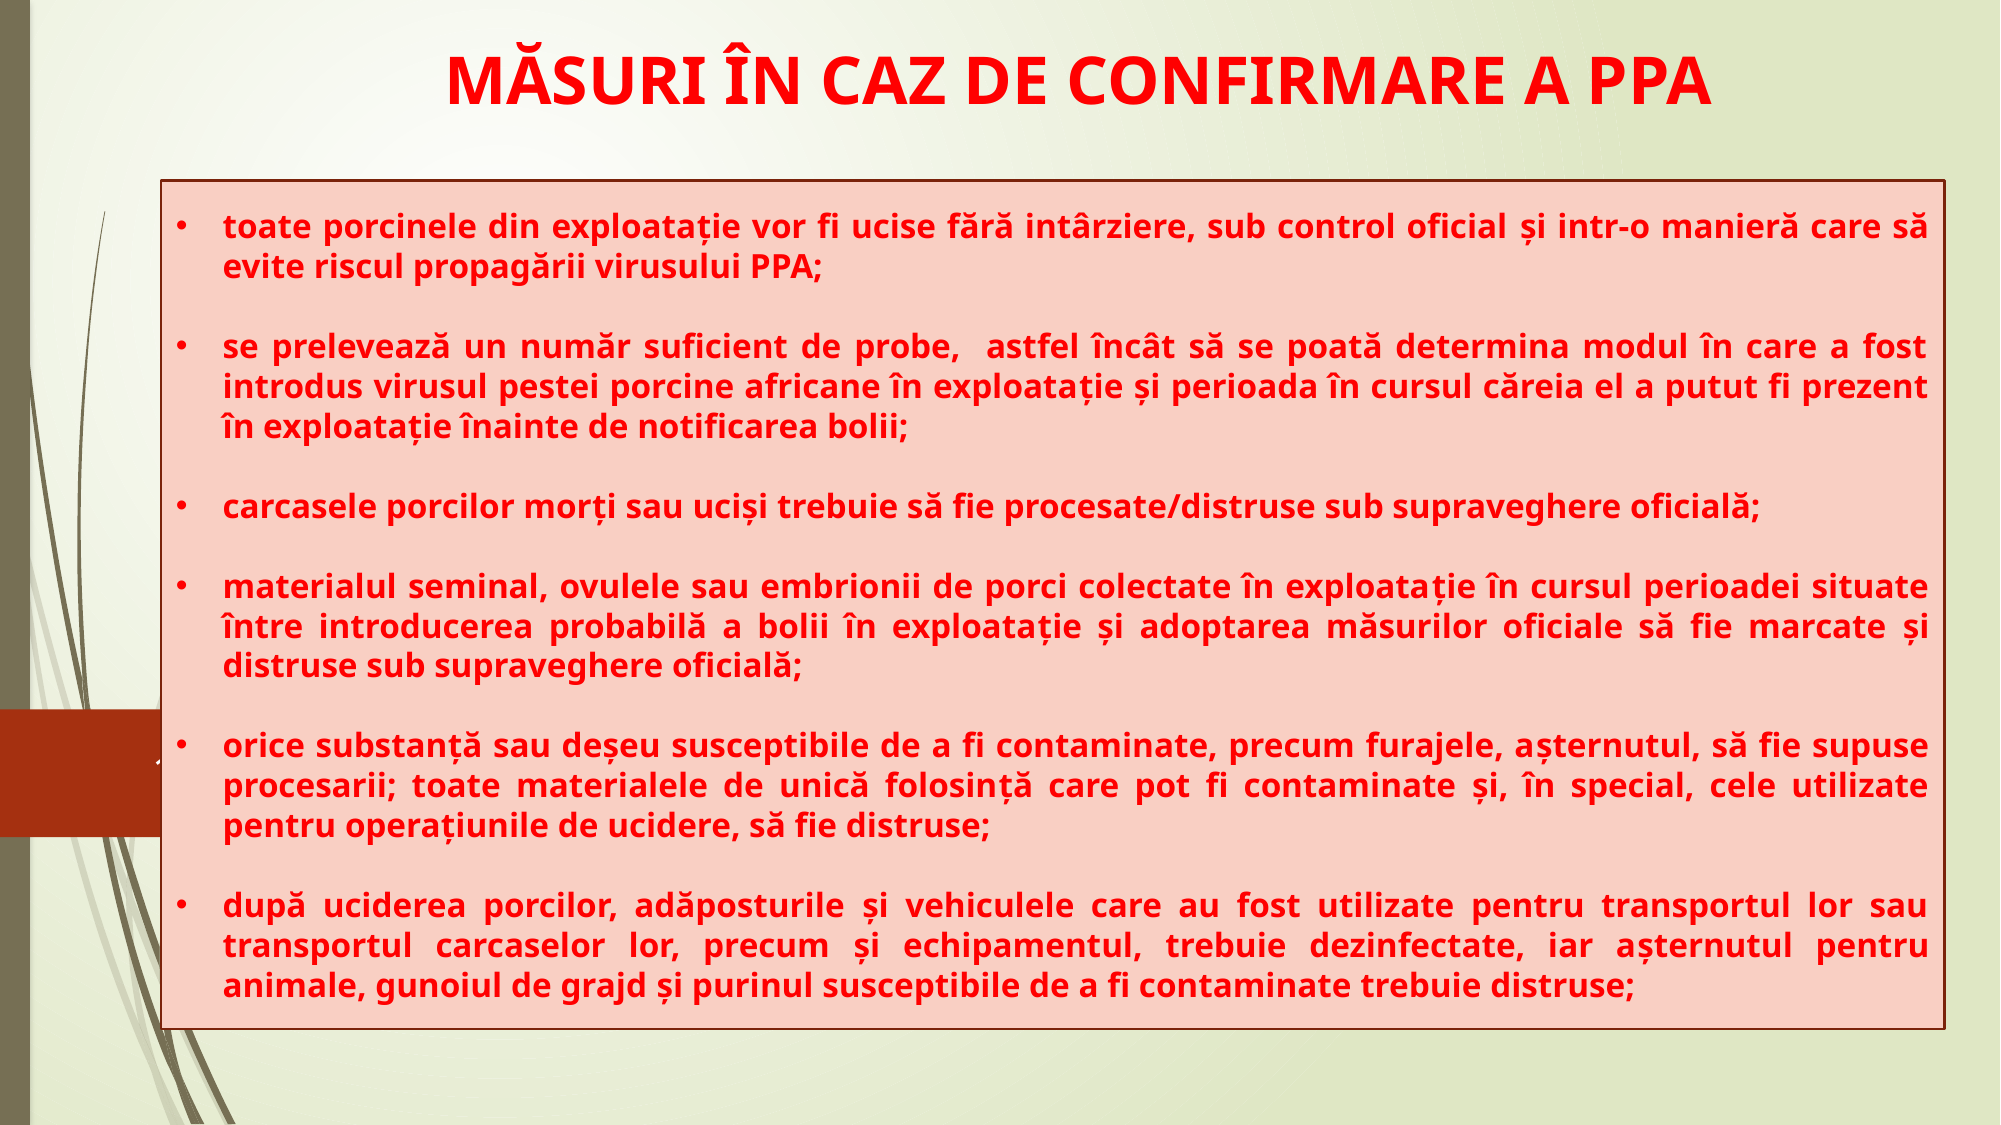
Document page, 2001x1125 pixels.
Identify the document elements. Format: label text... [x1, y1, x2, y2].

slide_number 18 [87, 743, 216, 803]
title MĂSURI ÎN CAZ DE CONFIRMARE A PPA [414, 12, 1743, 125]
text_box toate porcinele din exploataţie vor fi ucise fără intârziere, sub control oficial şi intr-o manieră care să evite riscul propagării virusului PPA; se prelevează un număr suficient de probe, astfel încât să se poată determina modul în care a fost introdus virusul pestei porcine africane în exploataţie şi perioada în cursul căreia el a putut fi prezent în exploataţie înainte de notificarea bolii; carcasele porcilor morţi sau ucişi trebuie să fie procesate/distruse sub supraveghere oficială; materialul seminal, ovulele sau embrionii de porci colectate în exploataţie în cursul perioadei situate între introducerea probabilă a bolii în exploataţie şi adoptarea măsurilor oficiale să fie marcate şi distruse sub supraveghere oficială; orice substanţă sau deşeu susceptibile de a fi contaminate, precum furajele, aşternutul, să fie supuse procesarii; toate materialele de unică folosinţă care pot fi contaminate şi, în special, cele utilizate pentru operaţiunile de ucidere, să fie distruse; după uciderea porcilor, adăposturile şi vehiculele care au fost utilizate pentru transportul lor sau transportul carcaselor lor, precum şi echipamentul, trebuie dezinfectate, iar aşternutul pentru animale, gunoiul de grajd şi purinul susceptibile de a fi contaminate trebuie distruse; [160, 179, 1946, 1030]
